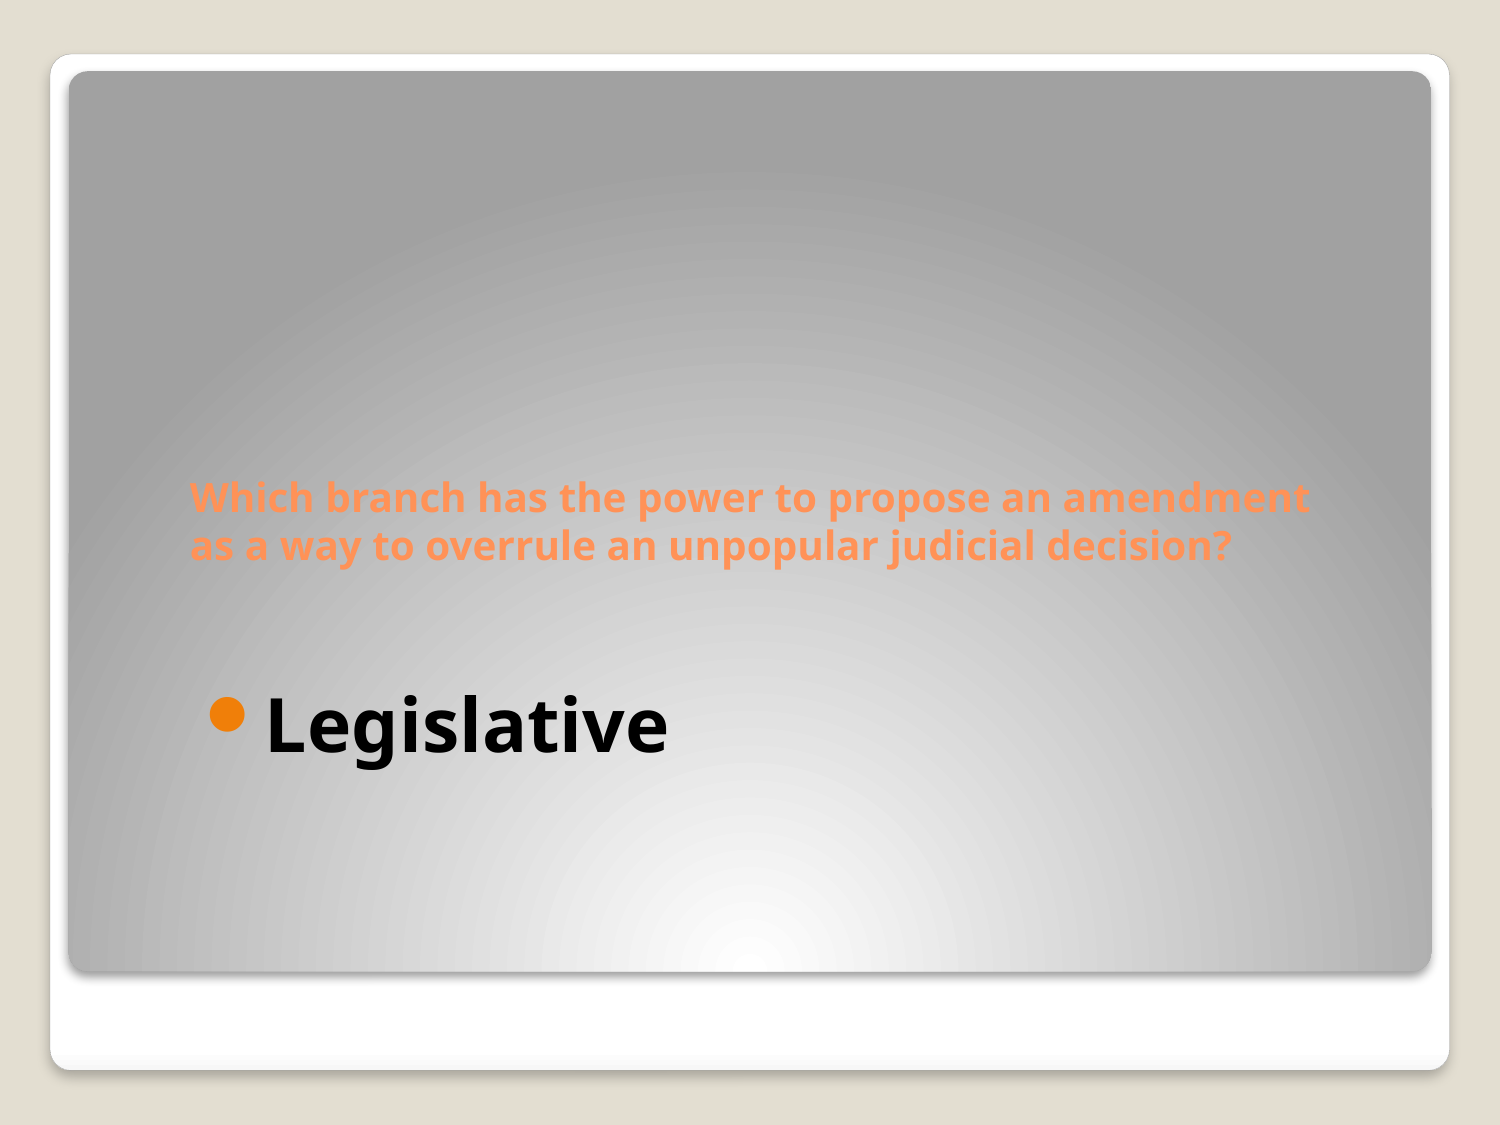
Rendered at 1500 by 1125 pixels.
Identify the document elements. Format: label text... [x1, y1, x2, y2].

title Which branch has the power to propose an amendment as a way to overrule an unpopular judicial decision? [174, 437, 1328, 587]
list Legislative [174, 587, 1329, 925]
